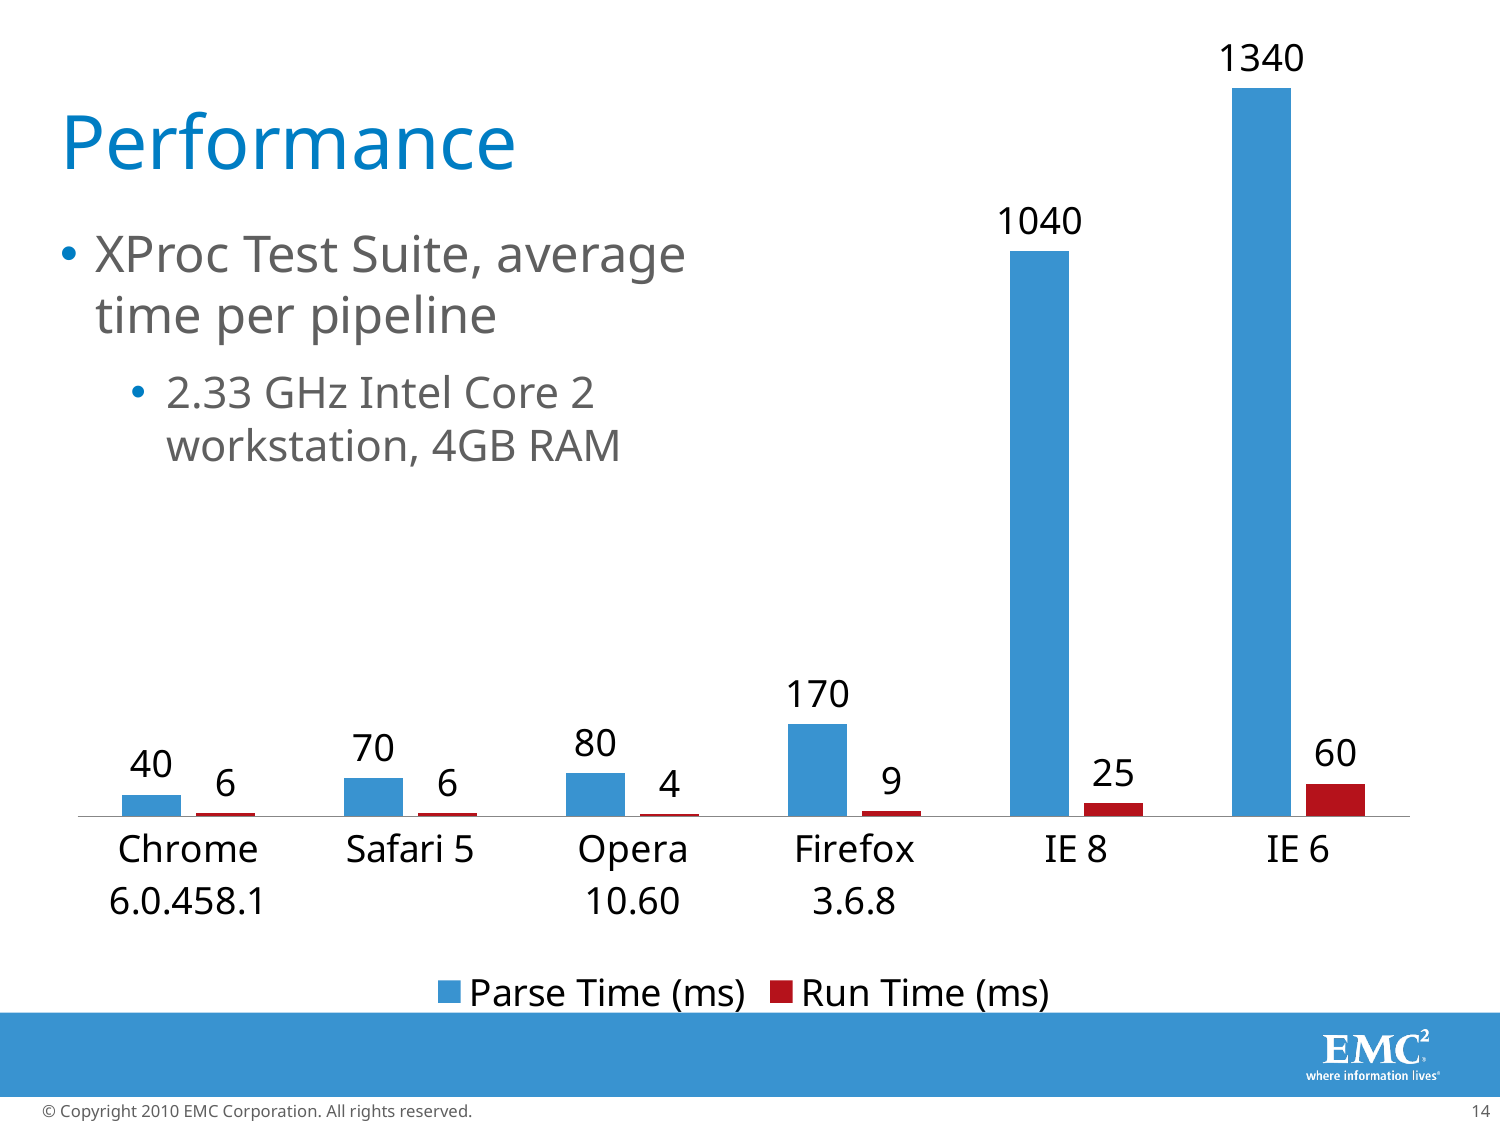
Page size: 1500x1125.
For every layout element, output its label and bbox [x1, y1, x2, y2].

picture [1306, 1029, 1440, 1080]
chart [49, 0, 1438, 1026]
